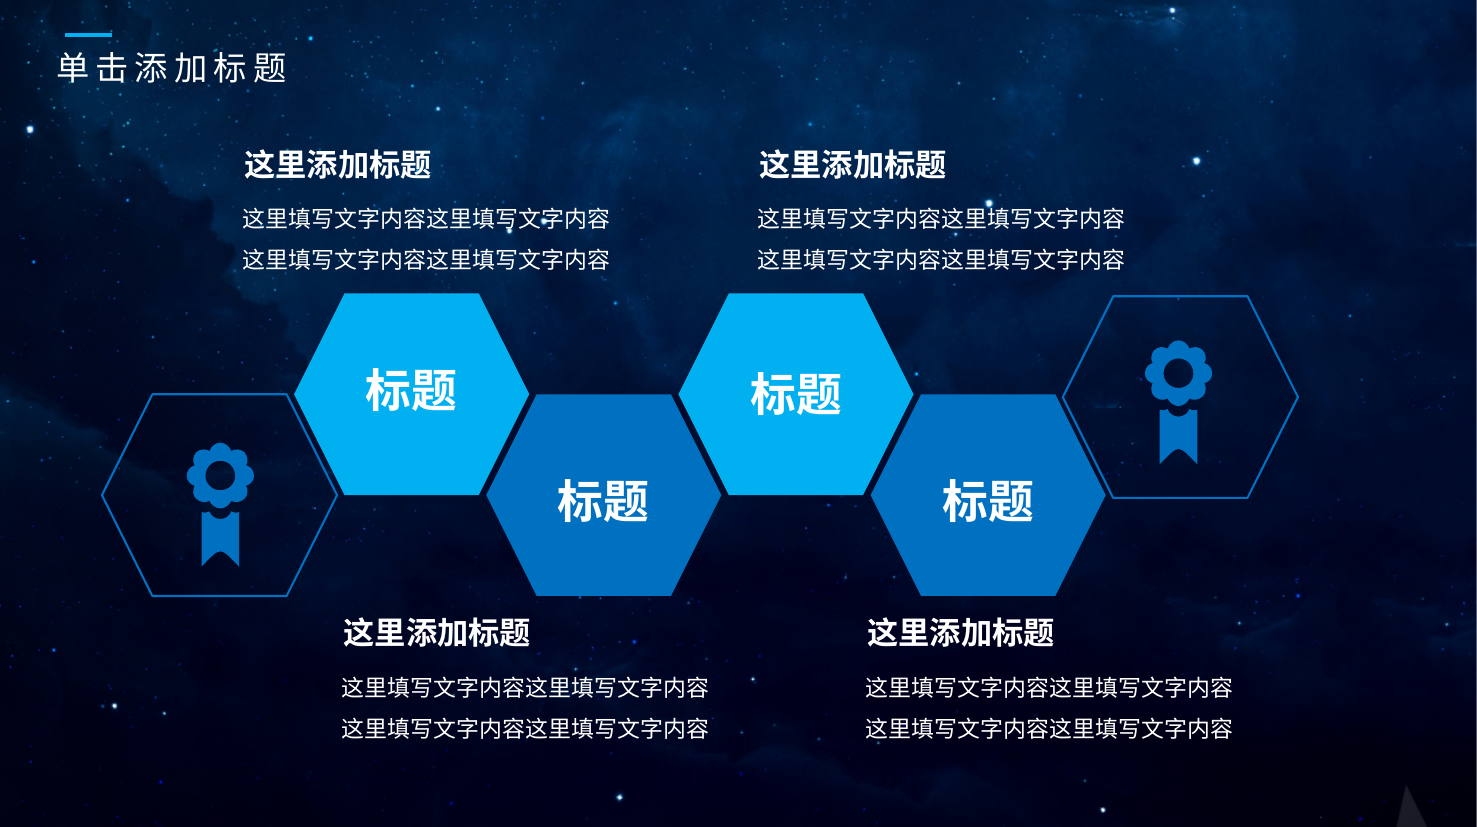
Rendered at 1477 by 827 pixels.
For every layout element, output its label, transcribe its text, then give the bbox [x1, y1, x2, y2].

text_box 标题 [355, 363, 468, 424]
text_box 标题 [739, 366, 853, 427]
text_box [294, 293, 530, 496]
text_box [101, 394, 338, 596]
text_box [486, 394, 722, 596]
text_box [678, 293, 914, 496]
text_box [1159, 409, 1198, 465]
text_box 标题 [931, 474, 1045, 534]
picture [0, 0, 1477, 827]
text_box 这里添加标题 [333, 608, 689, 657]
text_box 这里填写文字内容这里填写文字内容这里填写文字内容这里填写文字内容 [331, 654, 730, 748]
text_box [201, 511, 240, 567]
text_box 这里添加标题 [748, 139, 1104, 188]
text_box 标题 [547, 474, 661, 534]
text_box 这里填写文字内容这里填写文字内容这里填写文字内容这里填写文字内容 [747, 185, 1145, 279]
text_box [870, 394, 1106, 596]
text_box 这里添加标题 [856, 608, 1213, 657]
text_box 单击添加标题 [41, 49, 313, 95]
text_box [186, 442, 254, 509]
text_box [1062, 296, 1298, 498]
text_box 这里填写文字内容这里填写文字内容这里填写文字内容这里填写文字内容 [232, 185, 630, 279]
text_box [1144, 340, 1213, 407]
text_box 这里填写文字内容这里填写文字内容这里填写文字内容这里填写文字内容 [855, 654, 1253, 748]
text_box 这里添加标题 [233, 139, 590, 188]
